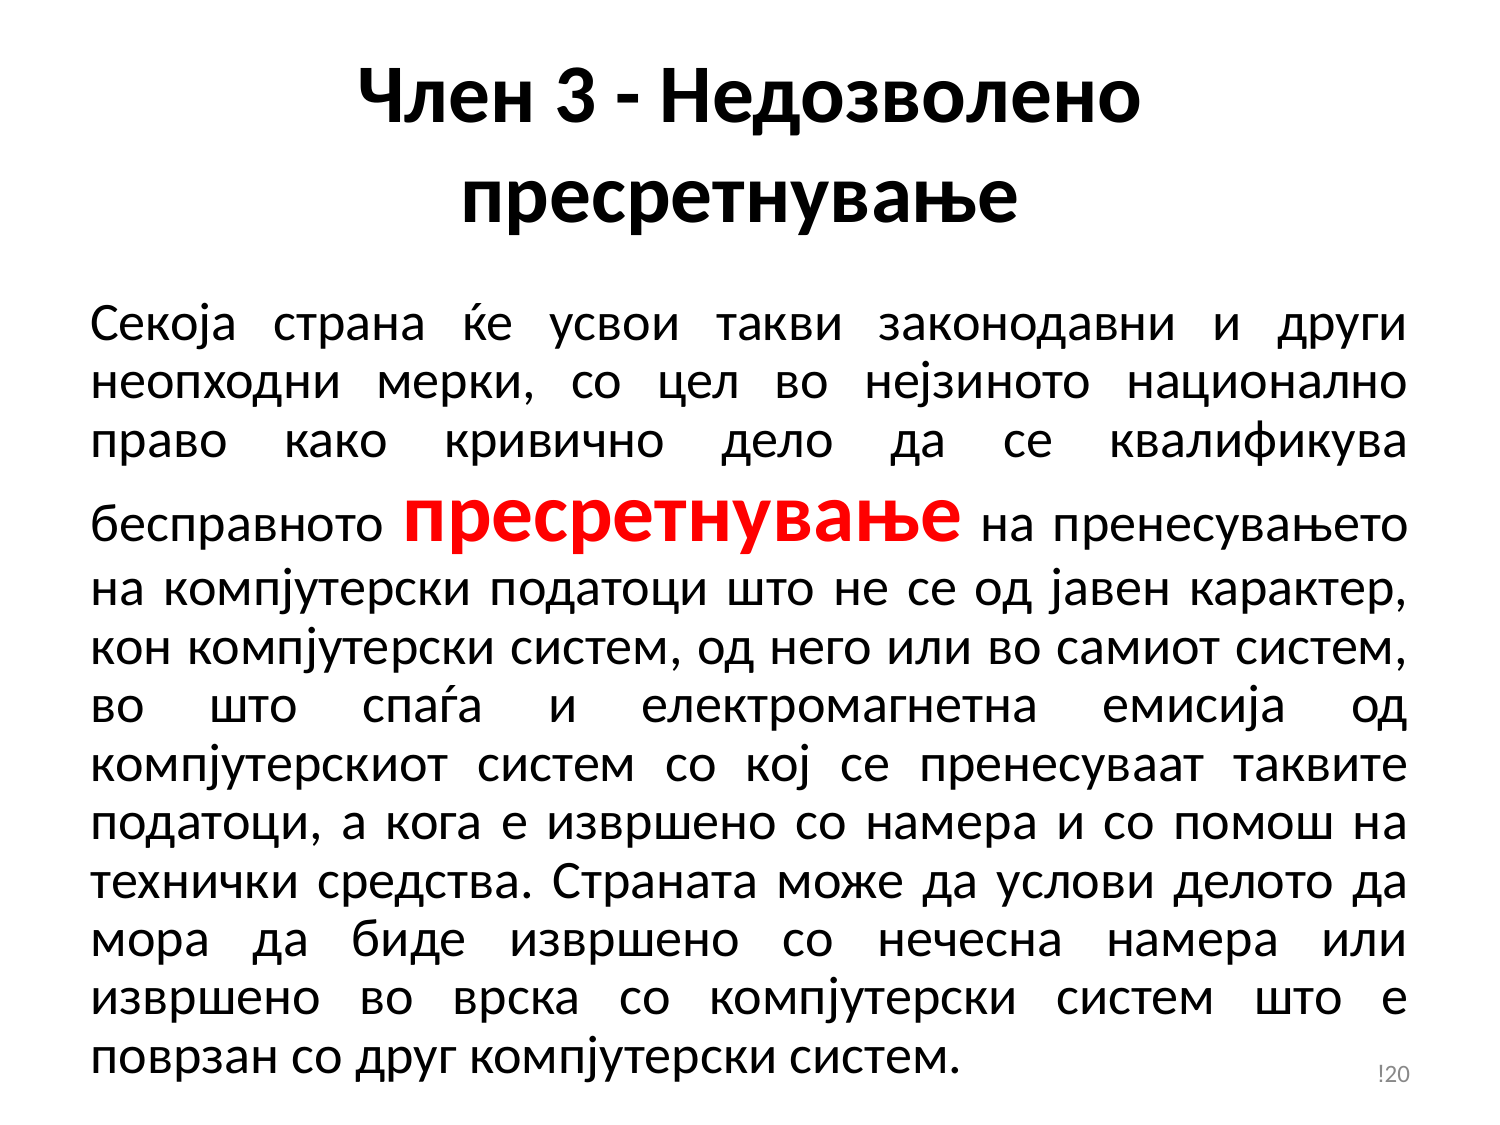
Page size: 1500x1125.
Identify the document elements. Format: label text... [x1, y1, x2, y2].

list Секоја страна ќе усвои такви законодавни и други неопходни мерки, со цел во нејзиното национално право како кривично дело да се квалификува бесправното пресретнување на пренесувањето на компјутерски податоци што не се од јавен карактер, кон компјутерски систем, од него или во самиот систем, во што спаѓа и електромагнетна емисија од компјутерскиот систем со кој се пренесуваат таквите податоци, а кога е извршено со намера и со помош на технички средства. Страната може да услови делото да мора да биде извршено со нечесна намера или извршено во врска со компјутерски систем што е поврзан со друг компјутерски систем. [75, 286, 1425, 1029]
slide_number !20 [1074, 1042, 1425, 1103]
title Член 3 - Недозволено пресретнување [75, 45, 1425, 233]
